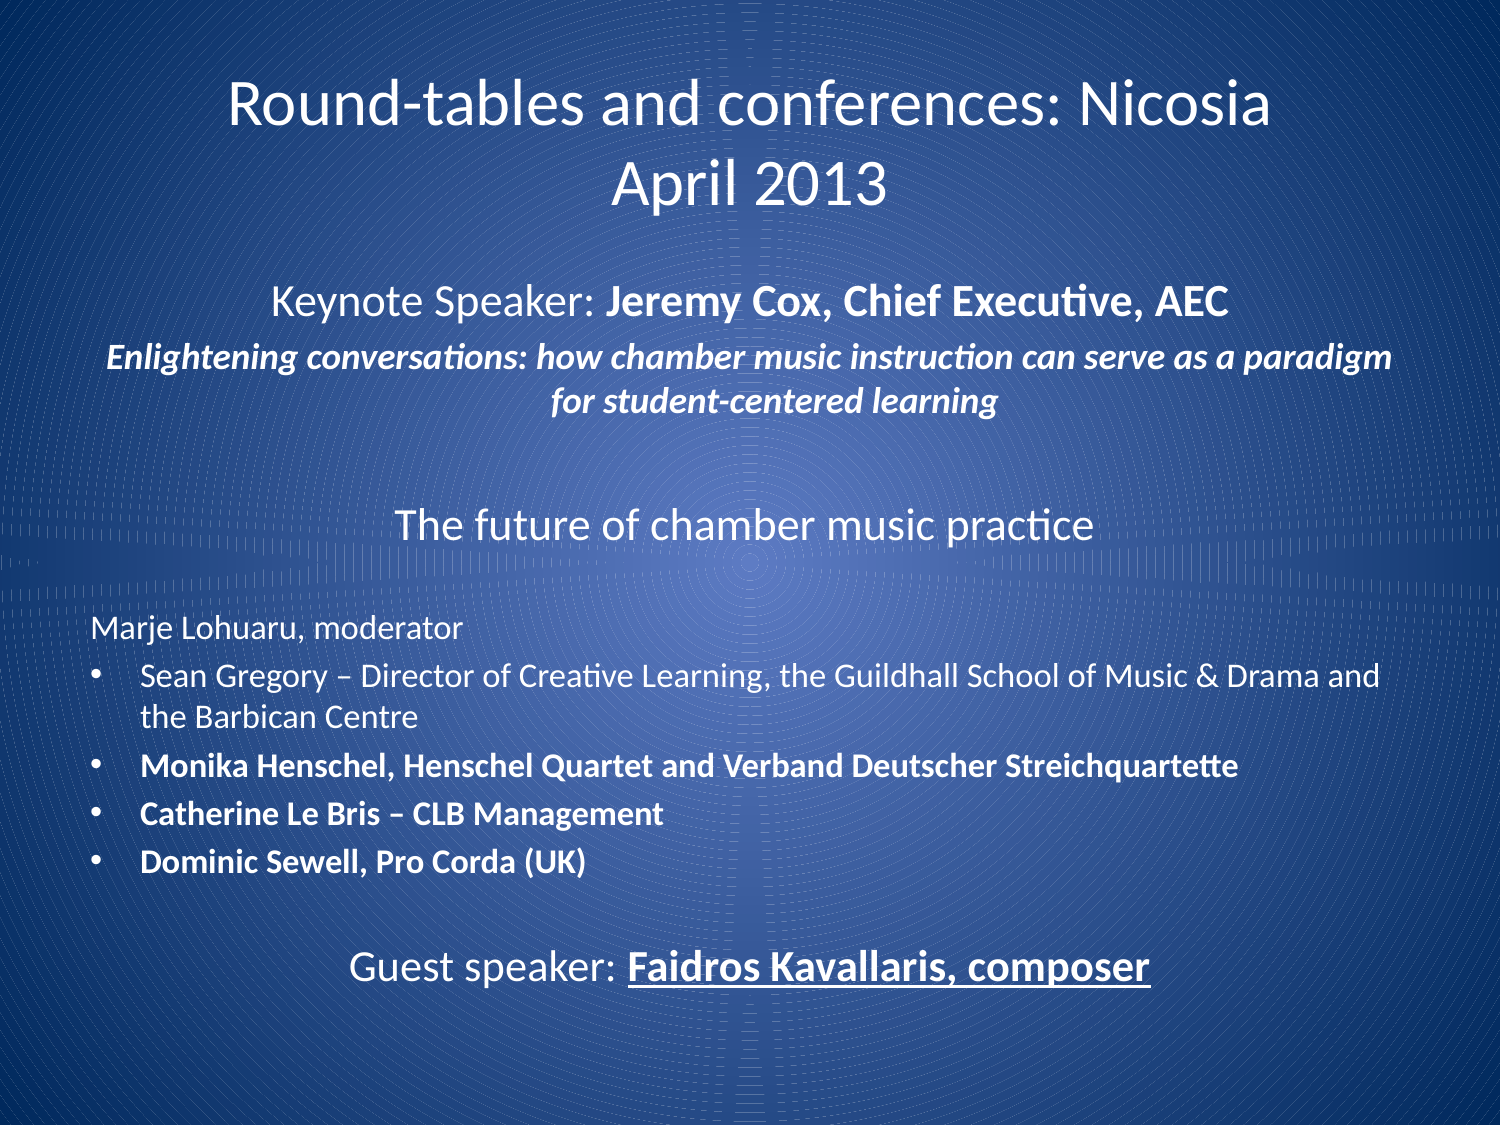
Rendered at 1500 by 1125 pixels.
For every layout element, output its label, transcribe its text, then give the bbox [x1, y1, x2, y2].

title Round-tables and conferences: Nicosia April 2013 [75, 45, 1425, 233]
list Keynote Speaker: Jeremy Cox, Chief Executive, AEC Enlightening conversations: how chamber music instruction can serve as a paradigm for student-centered learning The future of chamber music practice Marje Lohuaru, moderator Sean Gregory – Director of Creative Learning, the Guildhall School of Music & Drama and the Barbican Centre Monika Henschel, Henschel Quartet and Verband Deutscher Streichquartette Catherine Le Bris – CLB Management Dominic Sewell, Pro Corda (UK) Guest speaker: Faidros Kavallaris, composer [75, 262, 1425, 1005]
